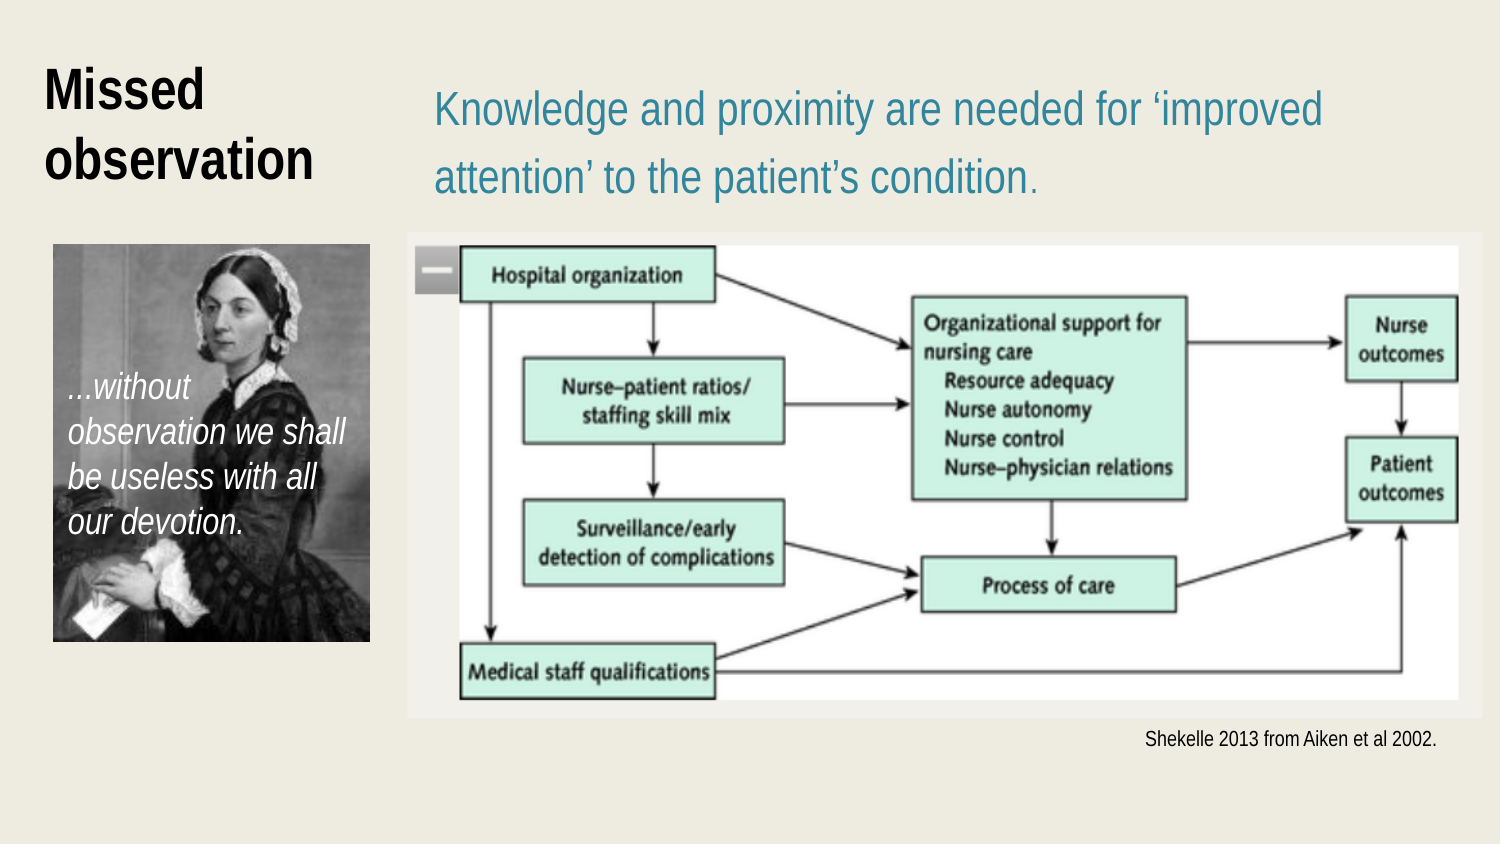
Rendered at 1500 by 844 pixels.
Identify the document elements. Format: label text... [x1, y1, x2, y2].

text_box Missed observation [29, 43, 349, 199]
picture [52, 244, 370, 642]
text_box Shekelle 2013 from Aiken et al 2002. [1130, 726, 1458, 759]
list Knowledge and proximity are needed for ‘improved attention’ to the patient’s condition. [419, 58, 1447, 212]
picture [407, 232, 1483, 718]
